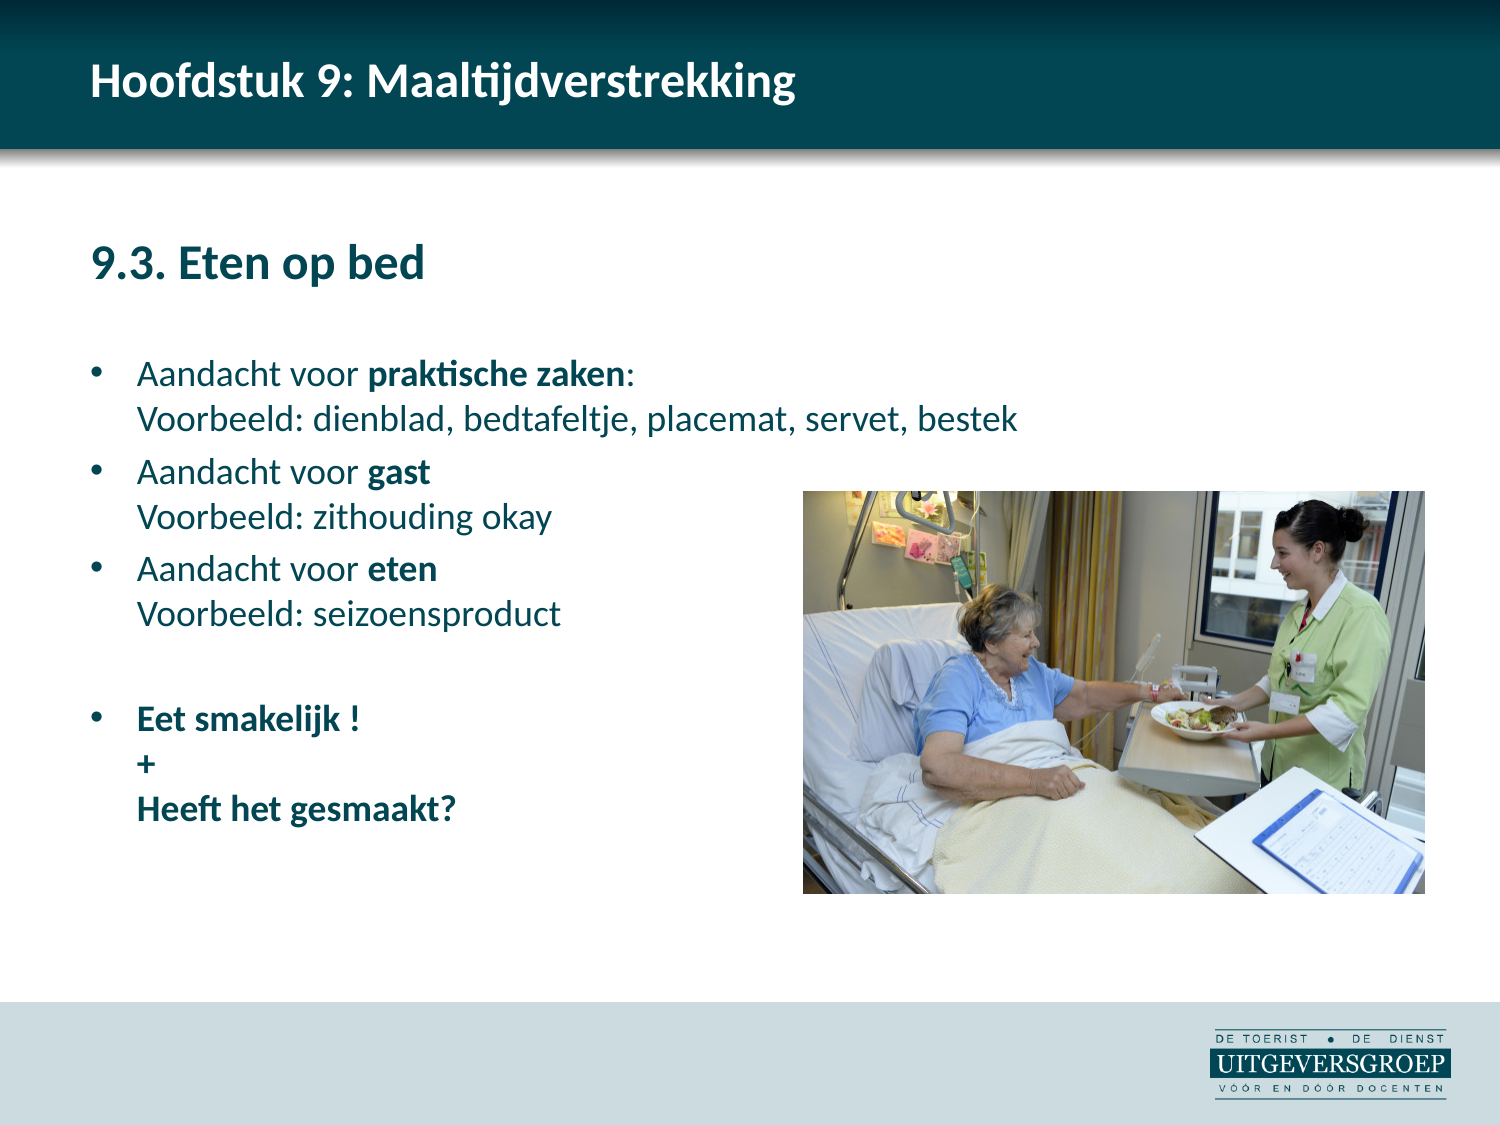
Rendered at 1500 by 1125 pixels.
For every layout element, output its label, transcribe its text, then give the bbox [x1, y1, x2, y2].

title Hoofdstuk 9: Maaltijdverstrekking [75, 0, 1425, 172]
list 9.3. Eten op bed Aandacht voor praktische zaken: Voorbeeld: dienblad, bedtafeltje, placemat, servet, bestek Aandacht voor gast Voorbeeld: zithouding okay Aandacht voor eten Voorbeeld: seizoensproduct Eet smakelijk ! + Heeft het gesmaakt? [75, 221, 1425, 965]
picture [1210, 1021, 1451, 1106]
picture [803, 491, 1426, 894]
